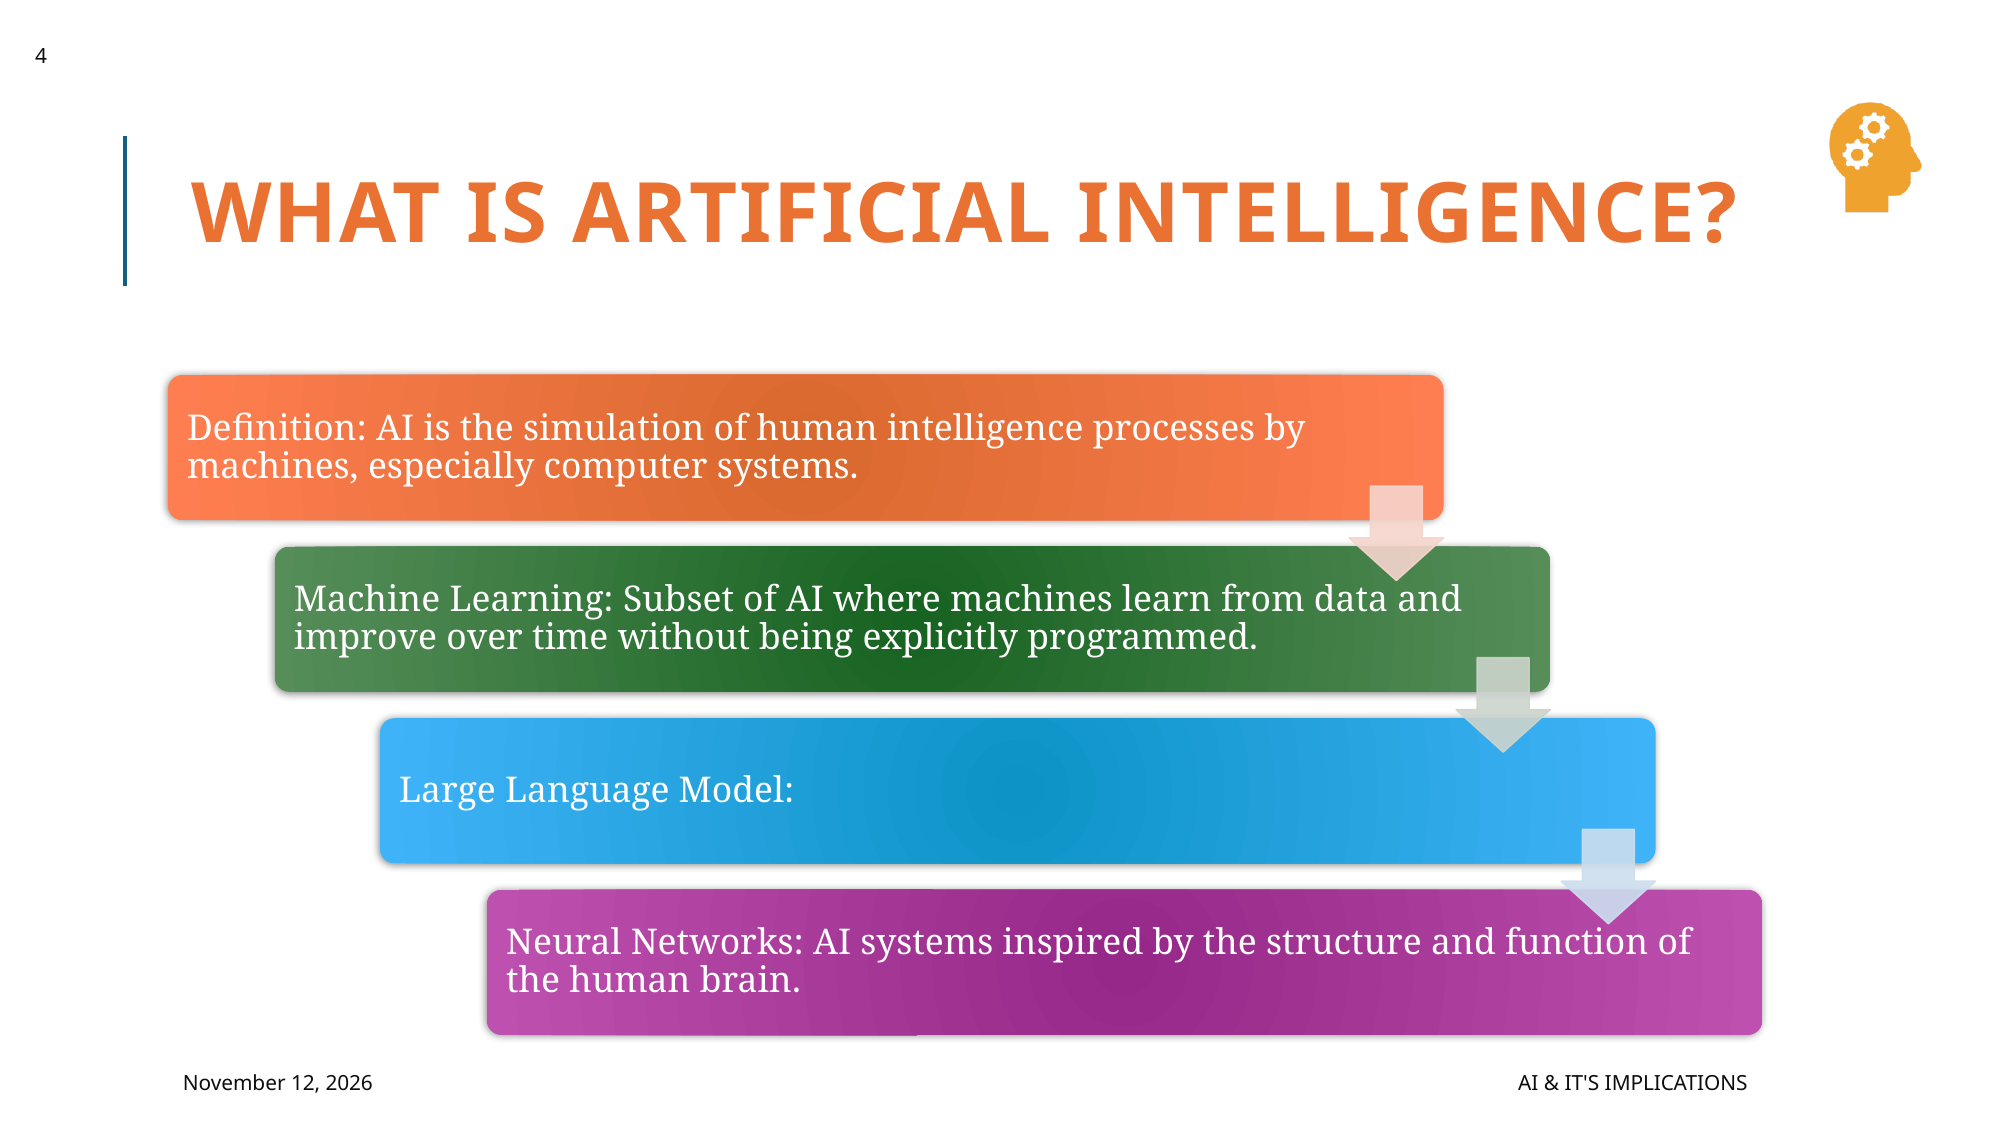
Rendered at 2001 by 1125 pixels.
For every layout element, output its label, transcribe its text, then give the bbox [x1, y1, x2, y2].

footer AI & It's Implications [794, 1061, 1763, 1107]
picture [1811, 95, 1939, 224]
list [167, 374, 1763, 1036]
slide_number 4 [20, 34, 180, 80]
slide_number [168, 1061, 522, 1107]
title What is Artificial Intelligence? [168, 96, 1763, 342]
